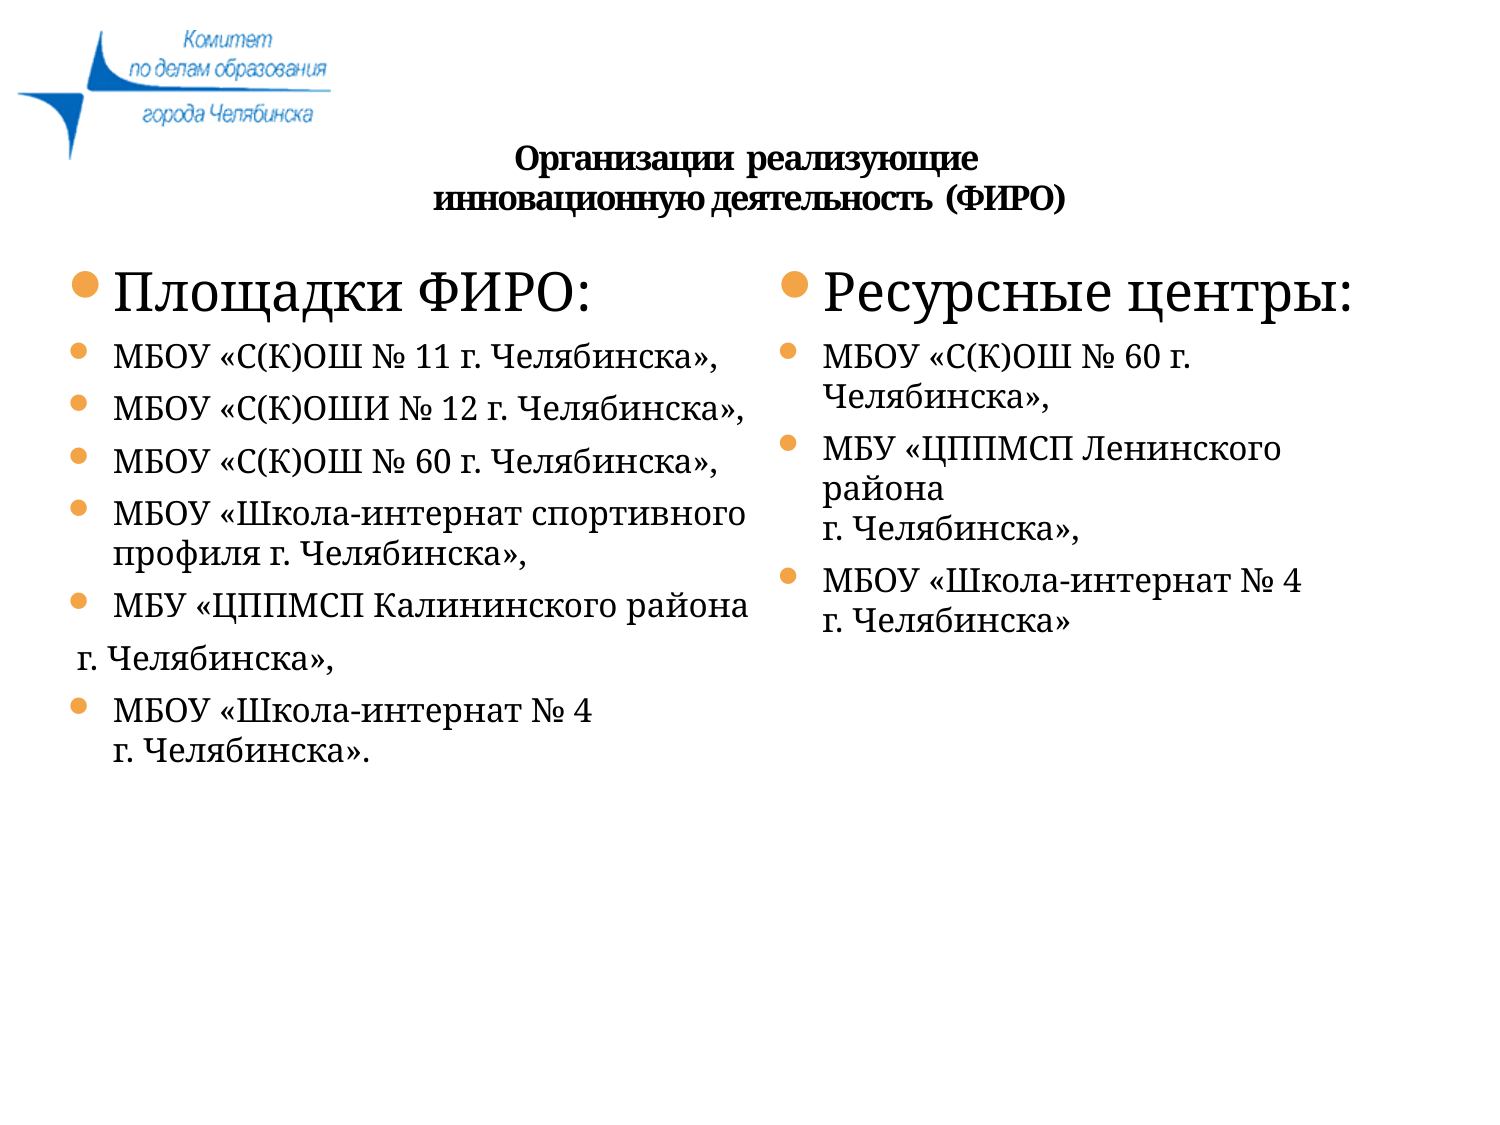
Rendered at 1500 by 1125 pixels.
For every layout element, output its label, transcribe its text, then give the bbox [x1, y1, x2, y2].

title Организации реализующие инновационную деятельность (ФИРО) [74, 24, 1425, 225]
picture [17, 30, 331, 160]
list Ресурсные центры: МБОУ «С(К)ОШ № 60 г. Челябинска», МБУ «ЦППМСП Ленинского района г. Челябинска», МБОУ «Школа-интернат № 4 г. Челябинска» [762, 249, 1429, 1001]
list Площадки ФИРО: МБОУ «С(К)ОШ № 11 г. Челябинска», МБОУ «С(К)ОШИ № 12 г. Челябинска», МБОУ «С(К)ОШ № 60 г. Челябинска», МБОУ «Школа-интернат спортивного профиля г. Челябинска», МБУ «ЦППМСП Калининского района г. Челябинска», МБОУ «Школа-интернат № 4 г. Челябинска». [52, 249, 762, 1001]
